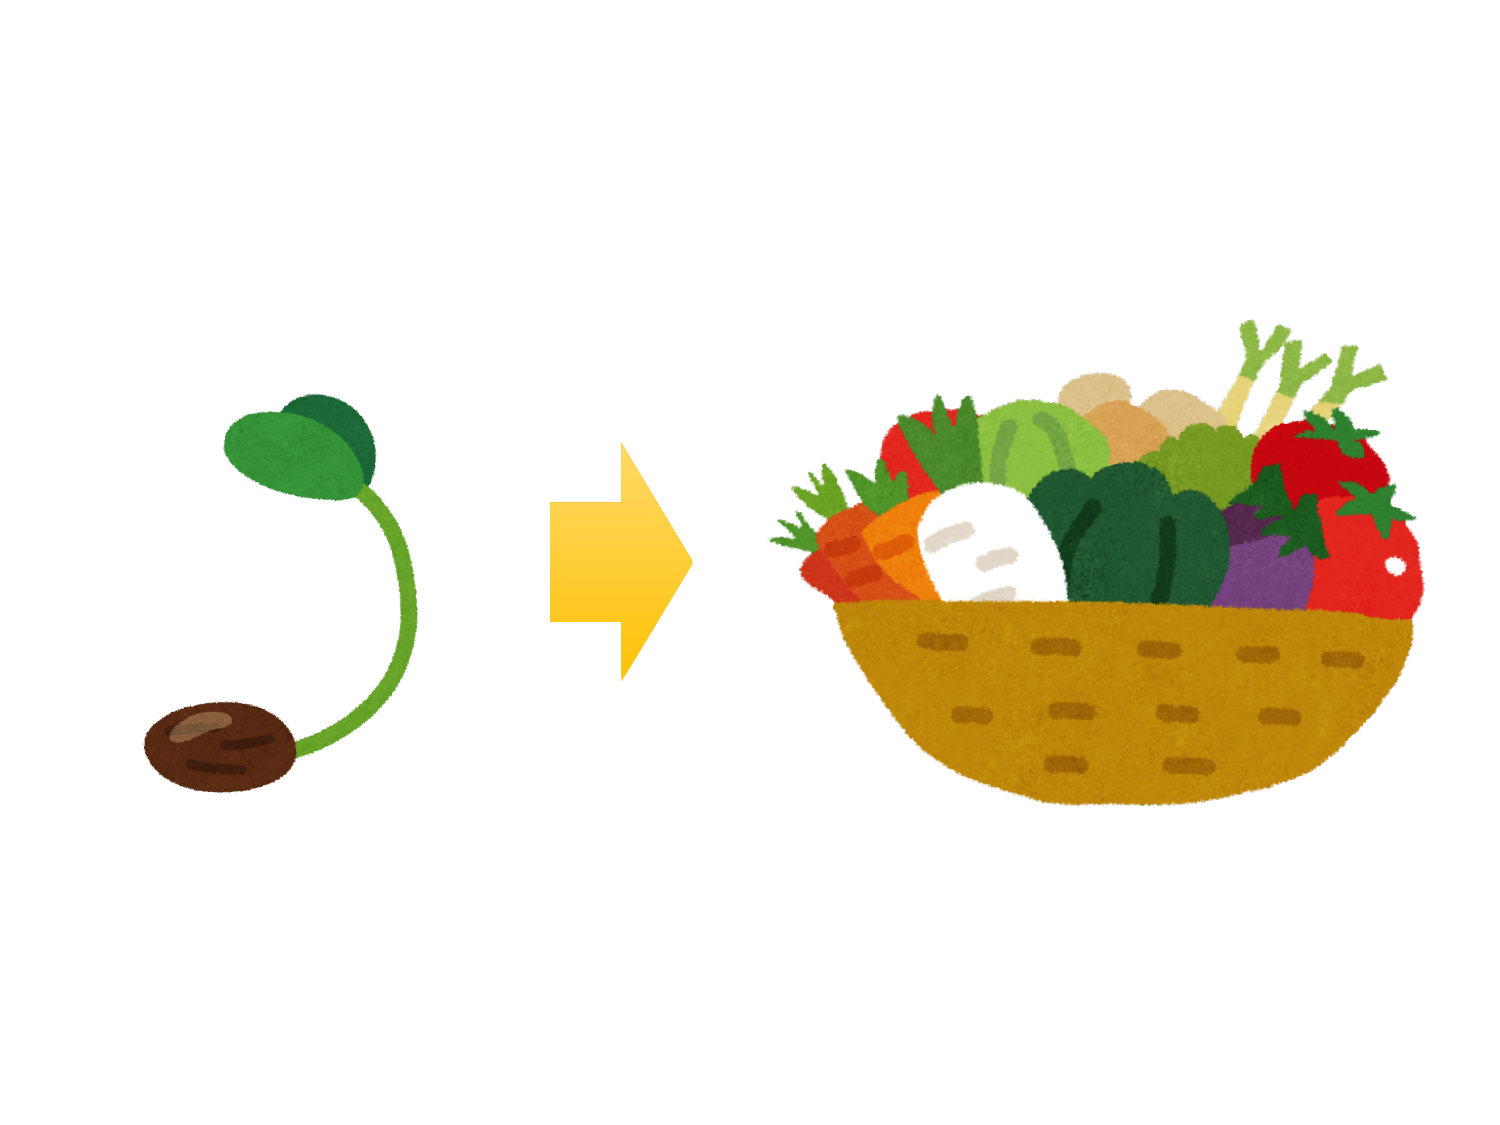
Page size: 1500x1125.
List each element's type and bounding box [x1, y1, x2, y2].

text_box [549, 443, 693, 682]
picture [47, 370, 491, 815]
picture [749, 310, 1434, 815]
